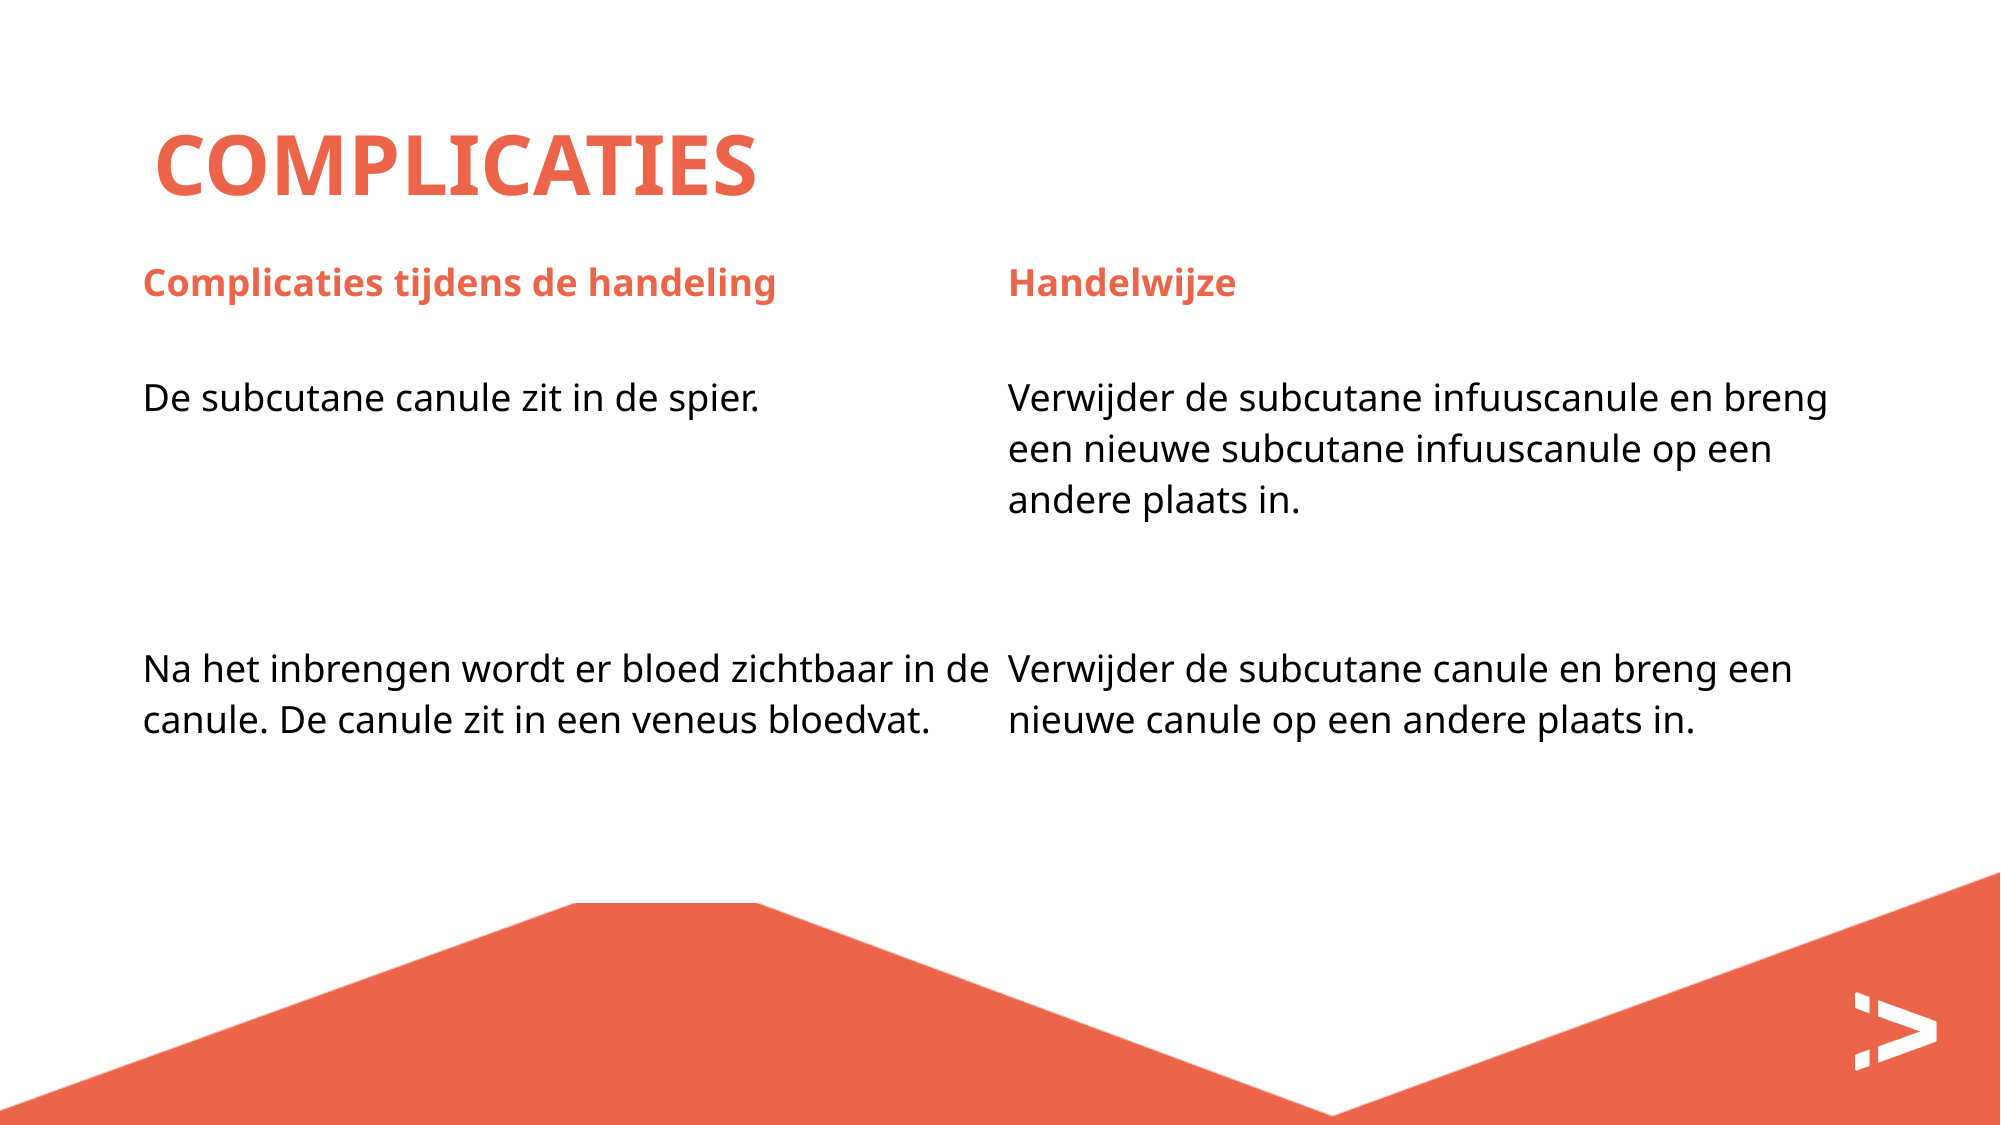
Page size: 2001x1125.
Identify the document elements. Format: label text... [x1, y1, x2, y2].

table_cell Na het inbrengen wordt er bloed zichtbaar in de canule. De canule zit in een veneus bloedvat. voordat hij geplaatst wordt. Ontlucht de vleugelnaald met nac0,9% voordat hij geplaatst wordt. [138, 638, 1003, 903]
table_header Handelwijze [1003, 252, 1874, 367]
table_header Complicaties tijdens de handeling [138, 252, 1003, 367]
picture [0, 0, 2000, 1125]
table_cell De subcutane canule zit in de spier. [138, 367, 1003, 638]
table_cell Verwijder de subcutane infuuscanule en breng een nieuwe subcutane infuuscanule op een andere plaats in. [1003, 367, 1874, 638]
title complicaties [138, 101, 1764, 235]
table_cell Verwijder de subcutane canule en breng een nieuwe canule op een andere plaats in. [1003, 638, 1874, 903]
